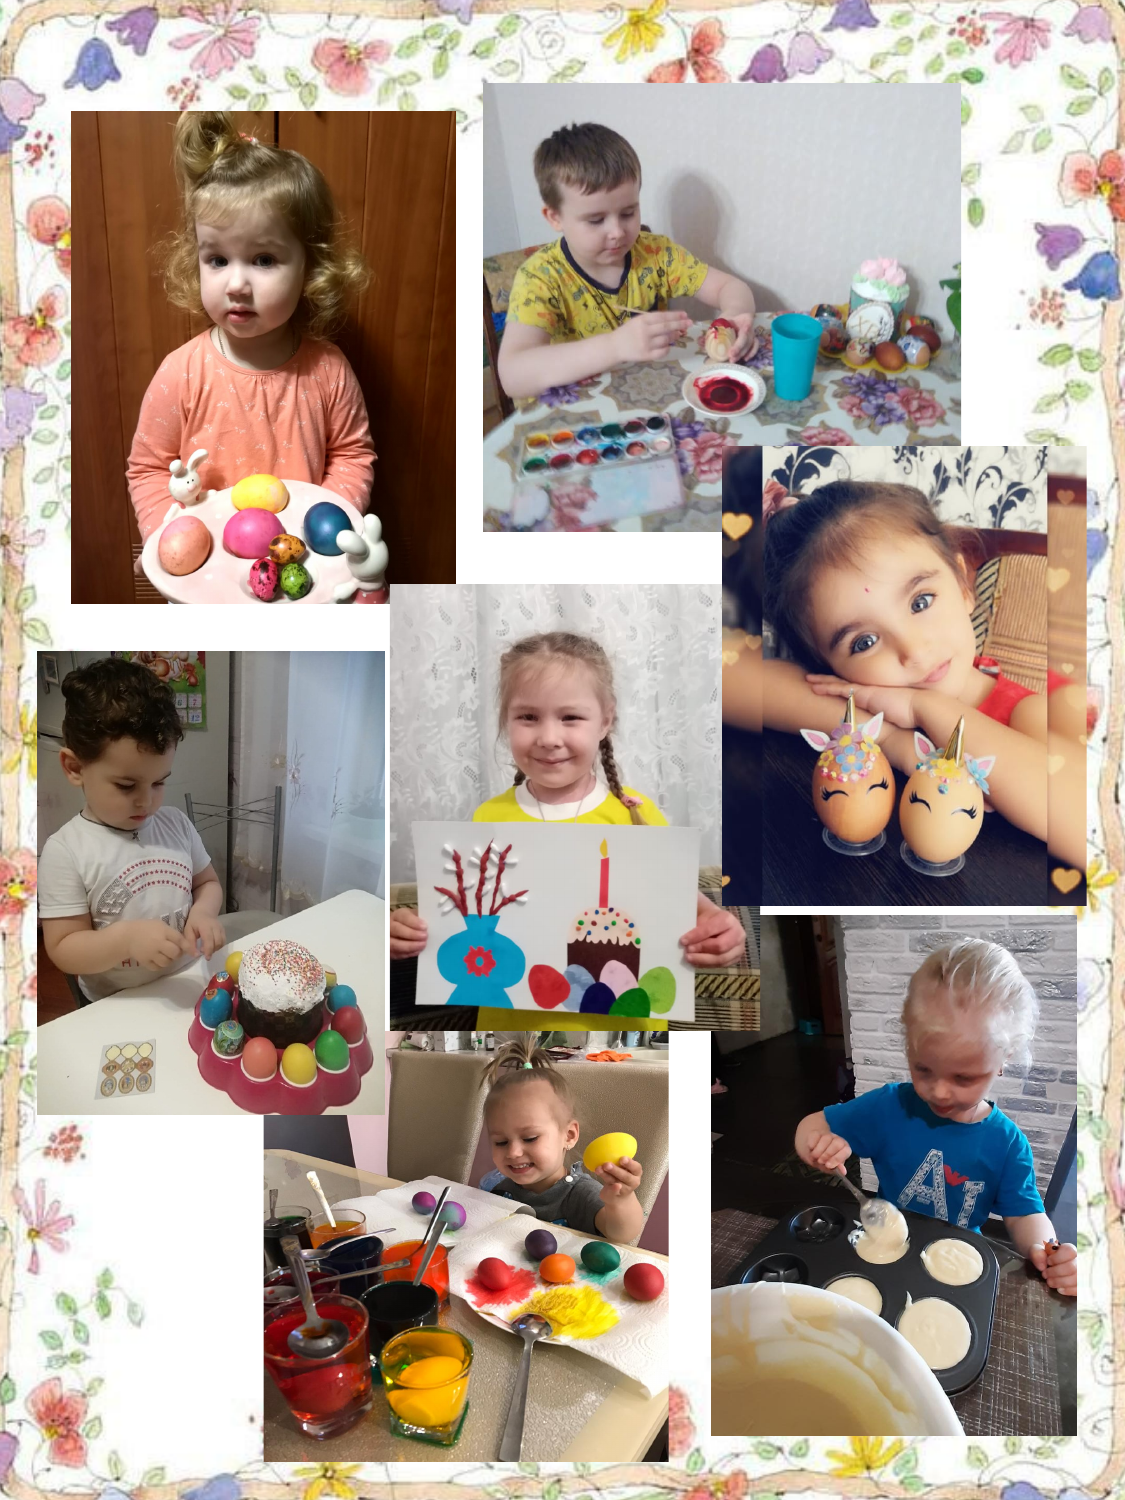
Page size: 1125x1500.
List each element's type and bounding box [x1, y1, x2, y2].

text_box [0, 0, 1125, 1500]
